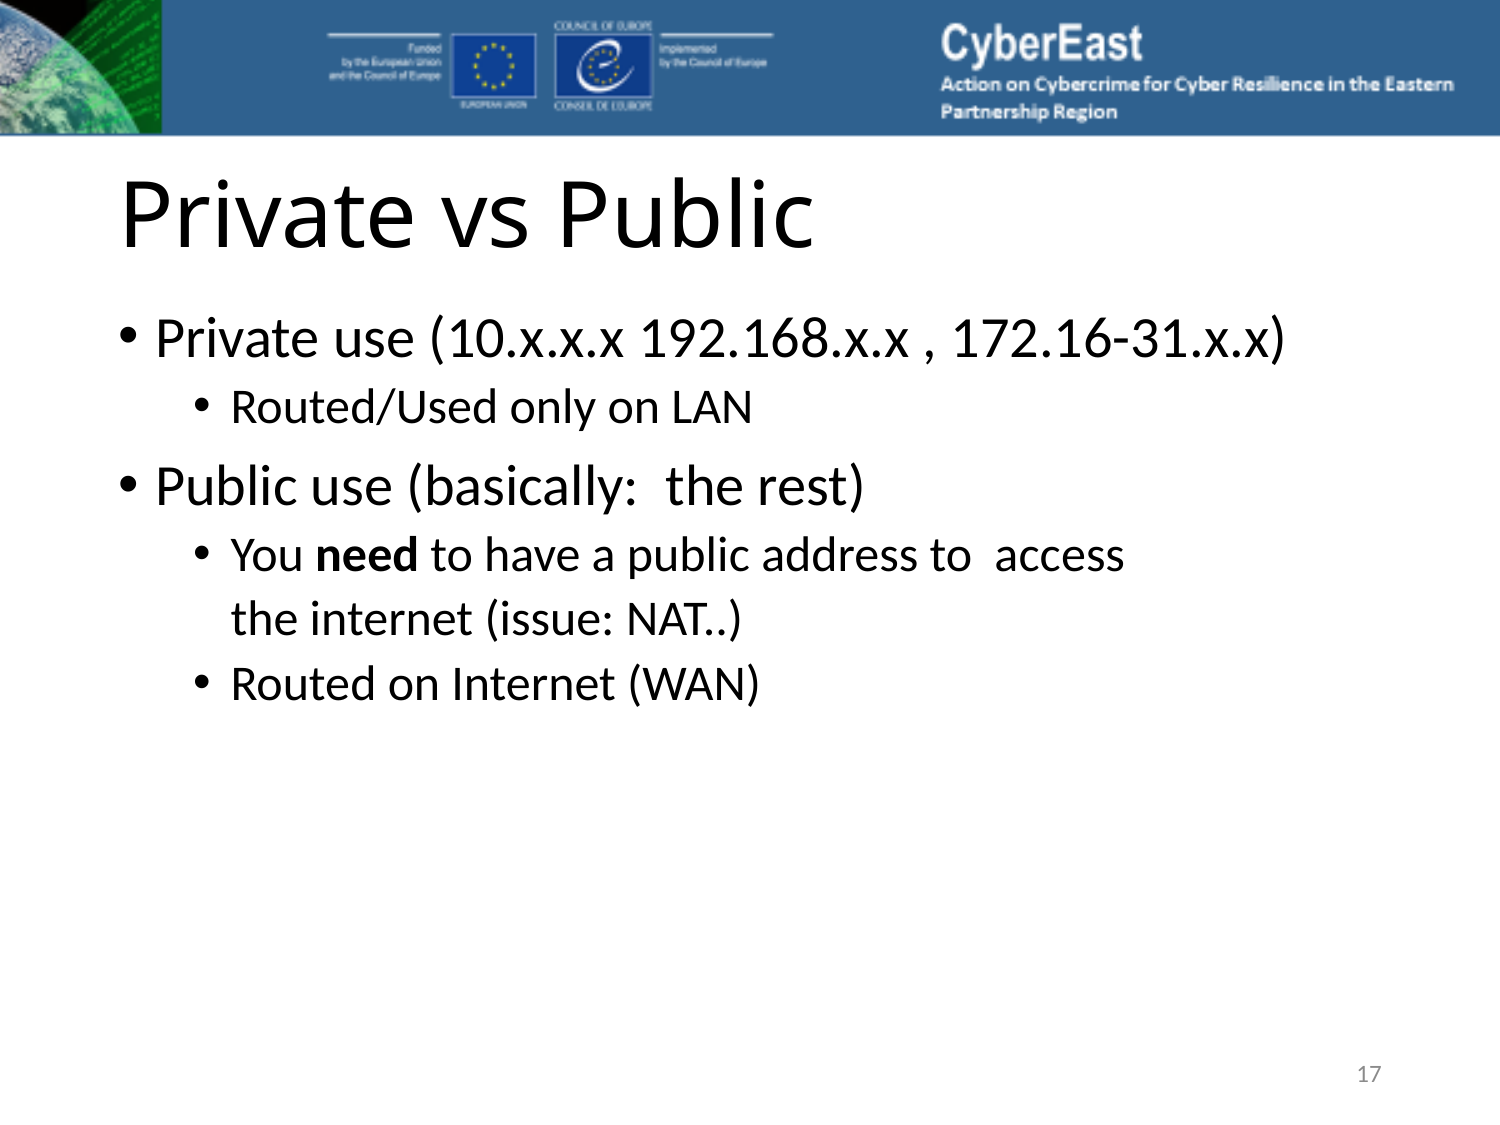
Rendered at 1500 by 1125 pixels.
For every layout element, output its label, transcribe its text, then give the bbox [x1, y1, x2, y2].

title Private vs Public [103, 59, 1397, 278]
slide_number 17 [1059, 1042, 1397, 1103]
picture [0, 0, 1500, 1125]
list Private use (10.x.x.x 192.168.x.x , 172.16-31.x.x) Routed/Used only on LAN Public use (basically: the rest) You need to have a public address to access the internet (issue: NAT..) Routed on Internet (WAN) [103, 299, 1397, 1014]
